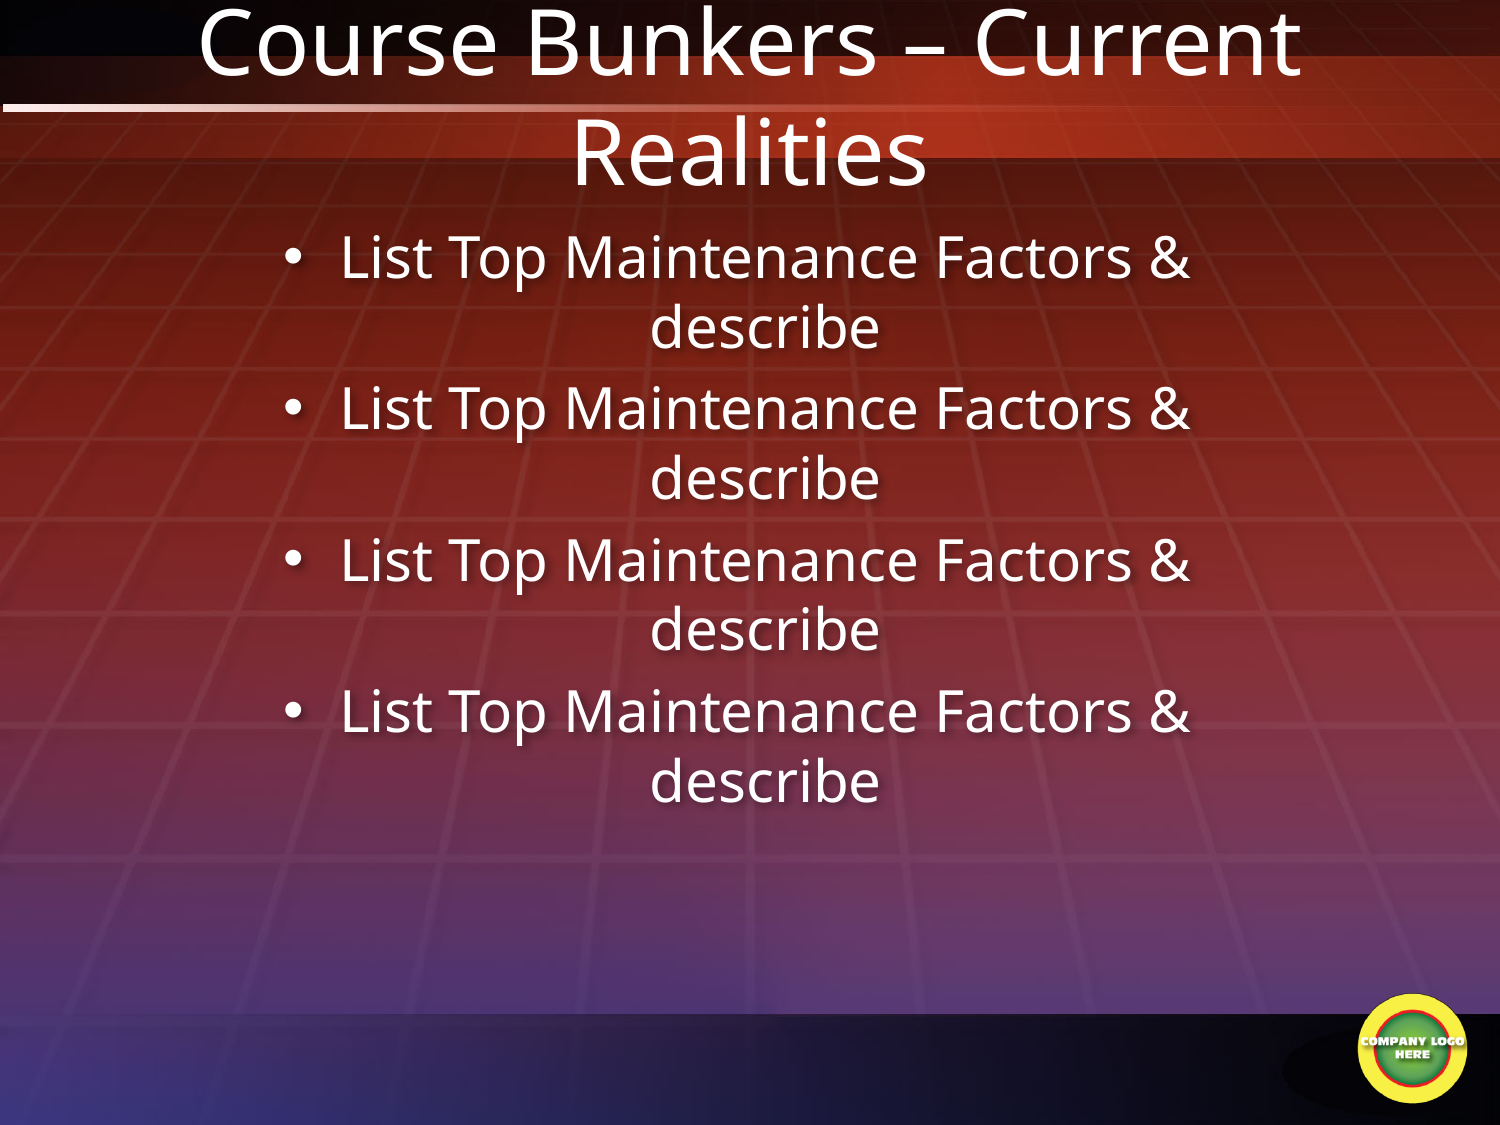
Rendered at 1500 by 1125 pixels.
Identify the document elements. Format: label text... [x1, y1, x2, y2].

picture [0, 0, 1500, 1125]
list List Top Maintenance Factors & describe List Top Maintenance Factors & describe List Top Maintenance Factors & describe List Top Maintenance Factors & describe [162, 212, 1313, 955]
title Course Bunkers – Current Realities [75, 0, 1425, 188]
